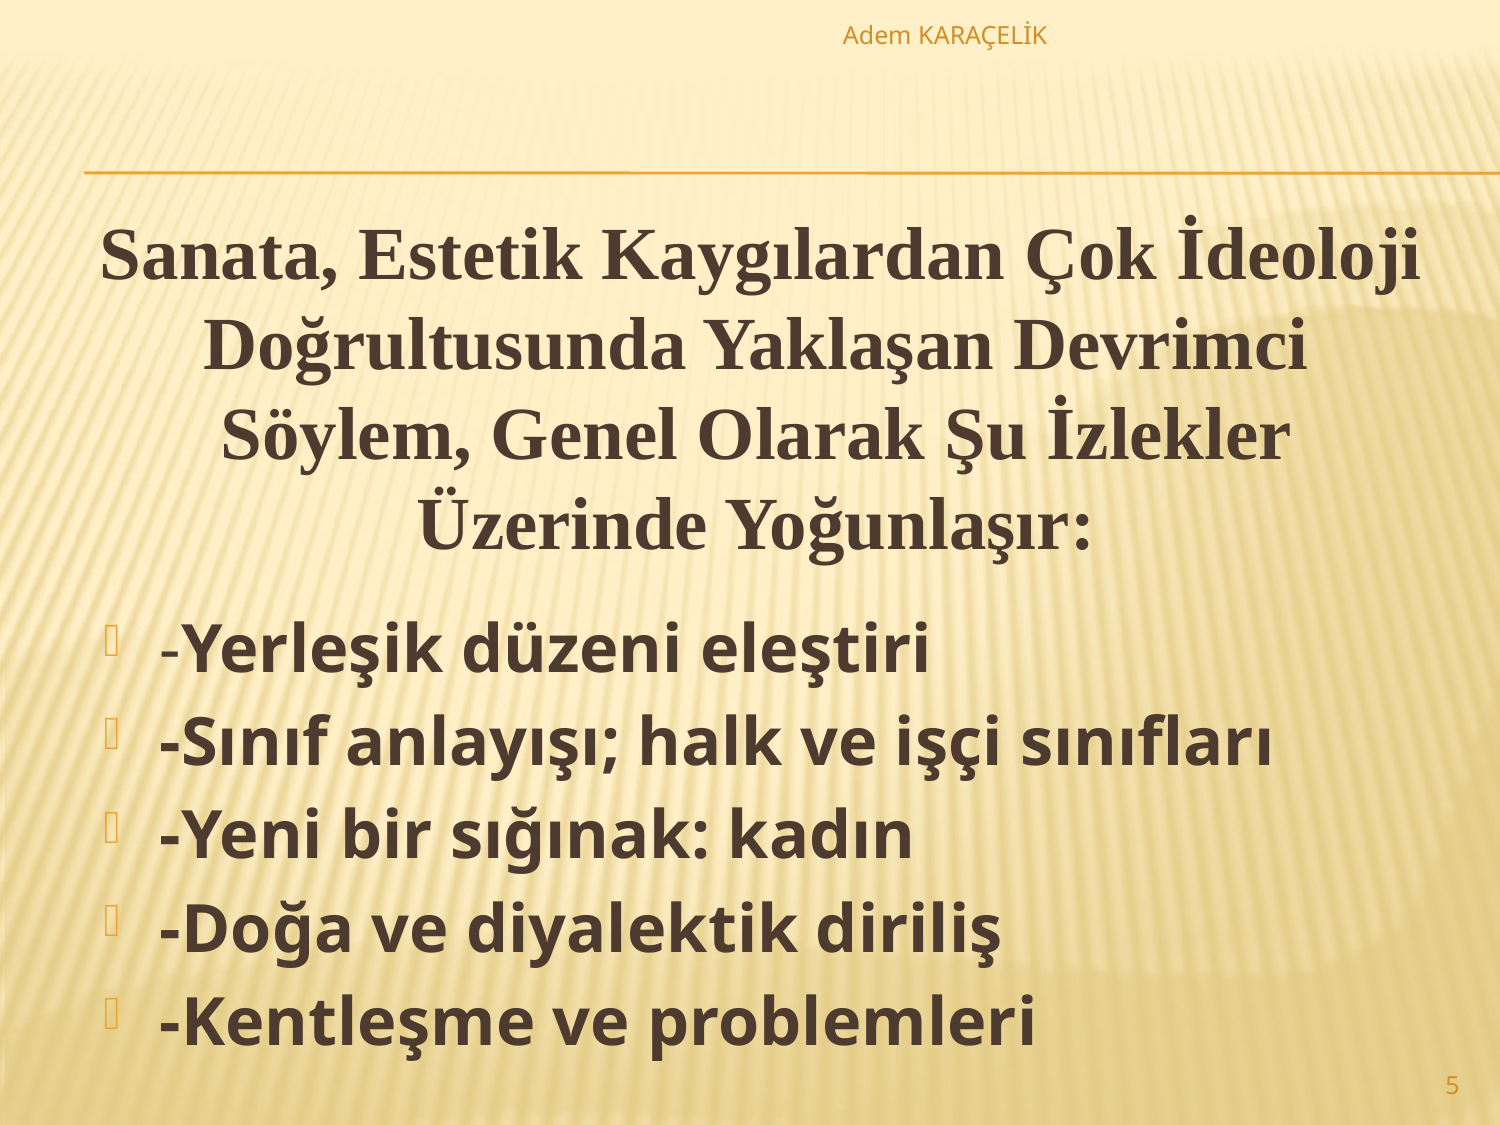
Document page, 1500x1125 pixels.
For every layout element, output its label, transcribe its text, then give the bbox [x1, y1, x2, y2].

footer Adem KARAÇELİK [587, 12, 1063, 60]
list -Yerleşik düzeni eleştiri -Sınıf anlayışı; halk ve işçi sınıfları -Yeni bir sığınak: kadın -Doğa ve diyalektik diriliş -Kentleşme ve problemleri [88, 597, 1439, 1089]
slide_number 5 [1350, 1061, 1475, 1103]
title Sanata, Estetik Kaygılardan Çok İdeoloji Doğrultusunda Yaklaşan Devrimci Söylem, Genel Olarak Şu İzlekler Üzerinde Yoğunlaşır: [53, 184, 1459, 584]
